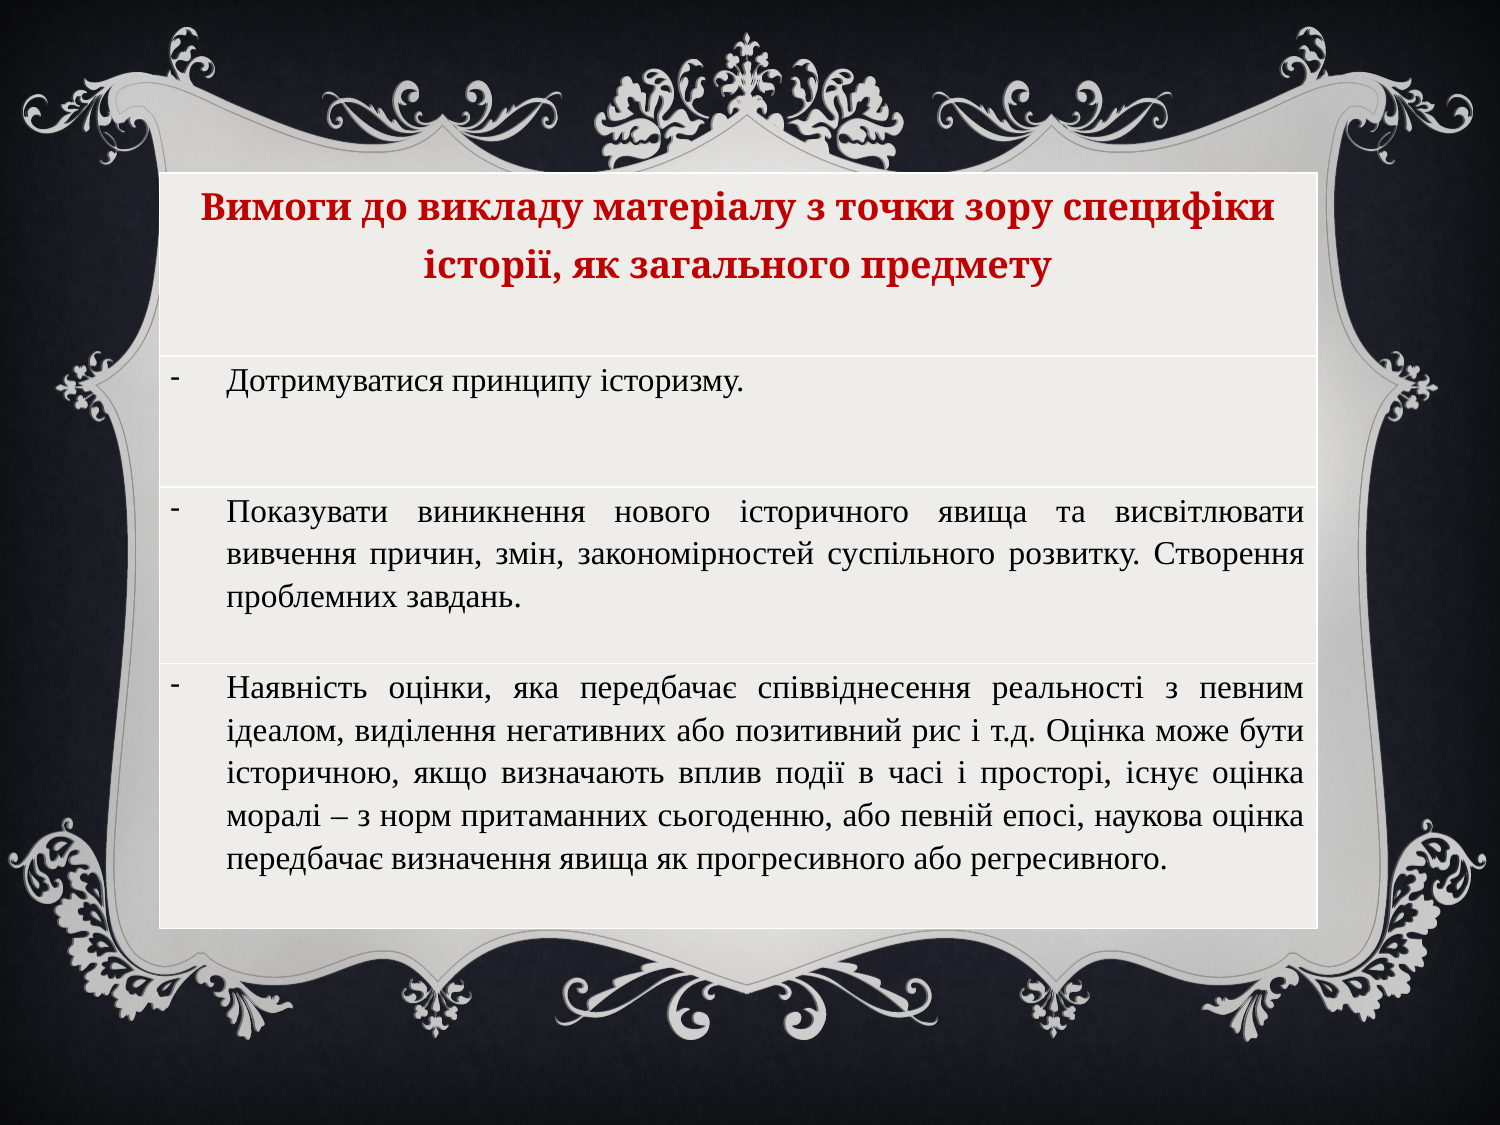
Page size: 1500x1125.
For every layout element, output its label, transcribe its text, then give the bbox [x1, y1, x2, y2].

table_cell Дотримуватися принципу історизму. [160, 357, 1316, 486]
table_cell Показувати виникнення нового історичного явища та висвітлювати вивчення причин, змін, закономірностей суспільного розвитку. Створення проблемних завдань. [160, 488, 1316, 663]
picture [0, 0, 1500, 1125]
table_cell Наявність оцінки, яка передбачає співвіднесення реальності з певним ідеалом, виділення негативних або позитивний рис і т.д. Оцінка може бути історичною, якщо визначають вплив події в часі і просторі, існує оцінка моралі – з норм притаманних сьогоденню, або певній епосі, наукова оцінка передбачає визначення явища як прогресивного або регресивного. [160, 664, 1316, 928]
table_header Вимоги до викладу матеріалу з точки зору специфіки історії, як загального предмету [160, 174, 1316, 355]
